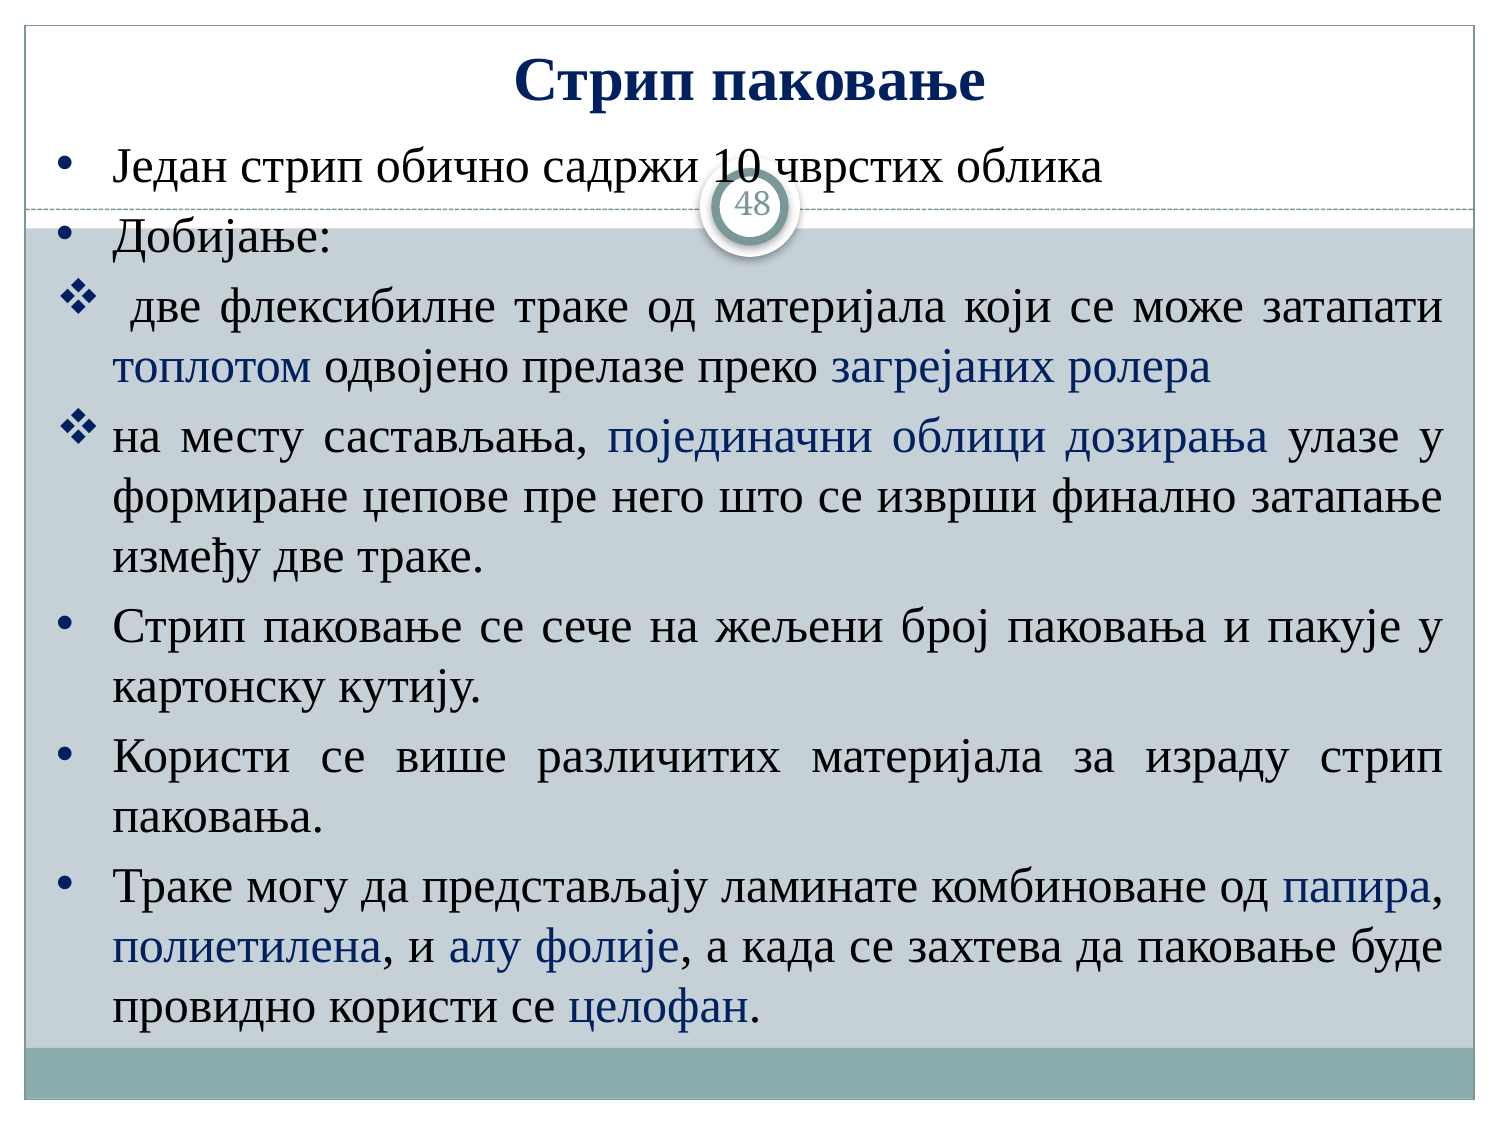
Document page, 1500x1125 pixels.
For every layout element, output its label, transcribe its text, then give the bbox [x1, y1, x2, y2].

text_box Стрип паковање [159, 30, 1341, 121]
text_box Један стрип обично садржи 10 чврстих облика Добијање: две флексибилне траке од материјала који се може затапати топлотом одвојено прелазе преко загрејаних ролера на месту састављања, појединачни облици дозирања улазе у формиране џепове пре него што се изврши финално затапање између две траке. Стрип паковање се сече на жељени број паковања и пакује у картонску кутију. Користи се више различитих материјала за израду стрип паковања. Траке могу да представљају ламинате комбиноване од папира, полиетилена, и алу фолије, а када се захтева да паковање буде провидно користи се целофан. [41, 125, 1459, 1119]
slide_number 48 [715, 168, 791, 241]
text_box [50, 54, 1500, 1060]
